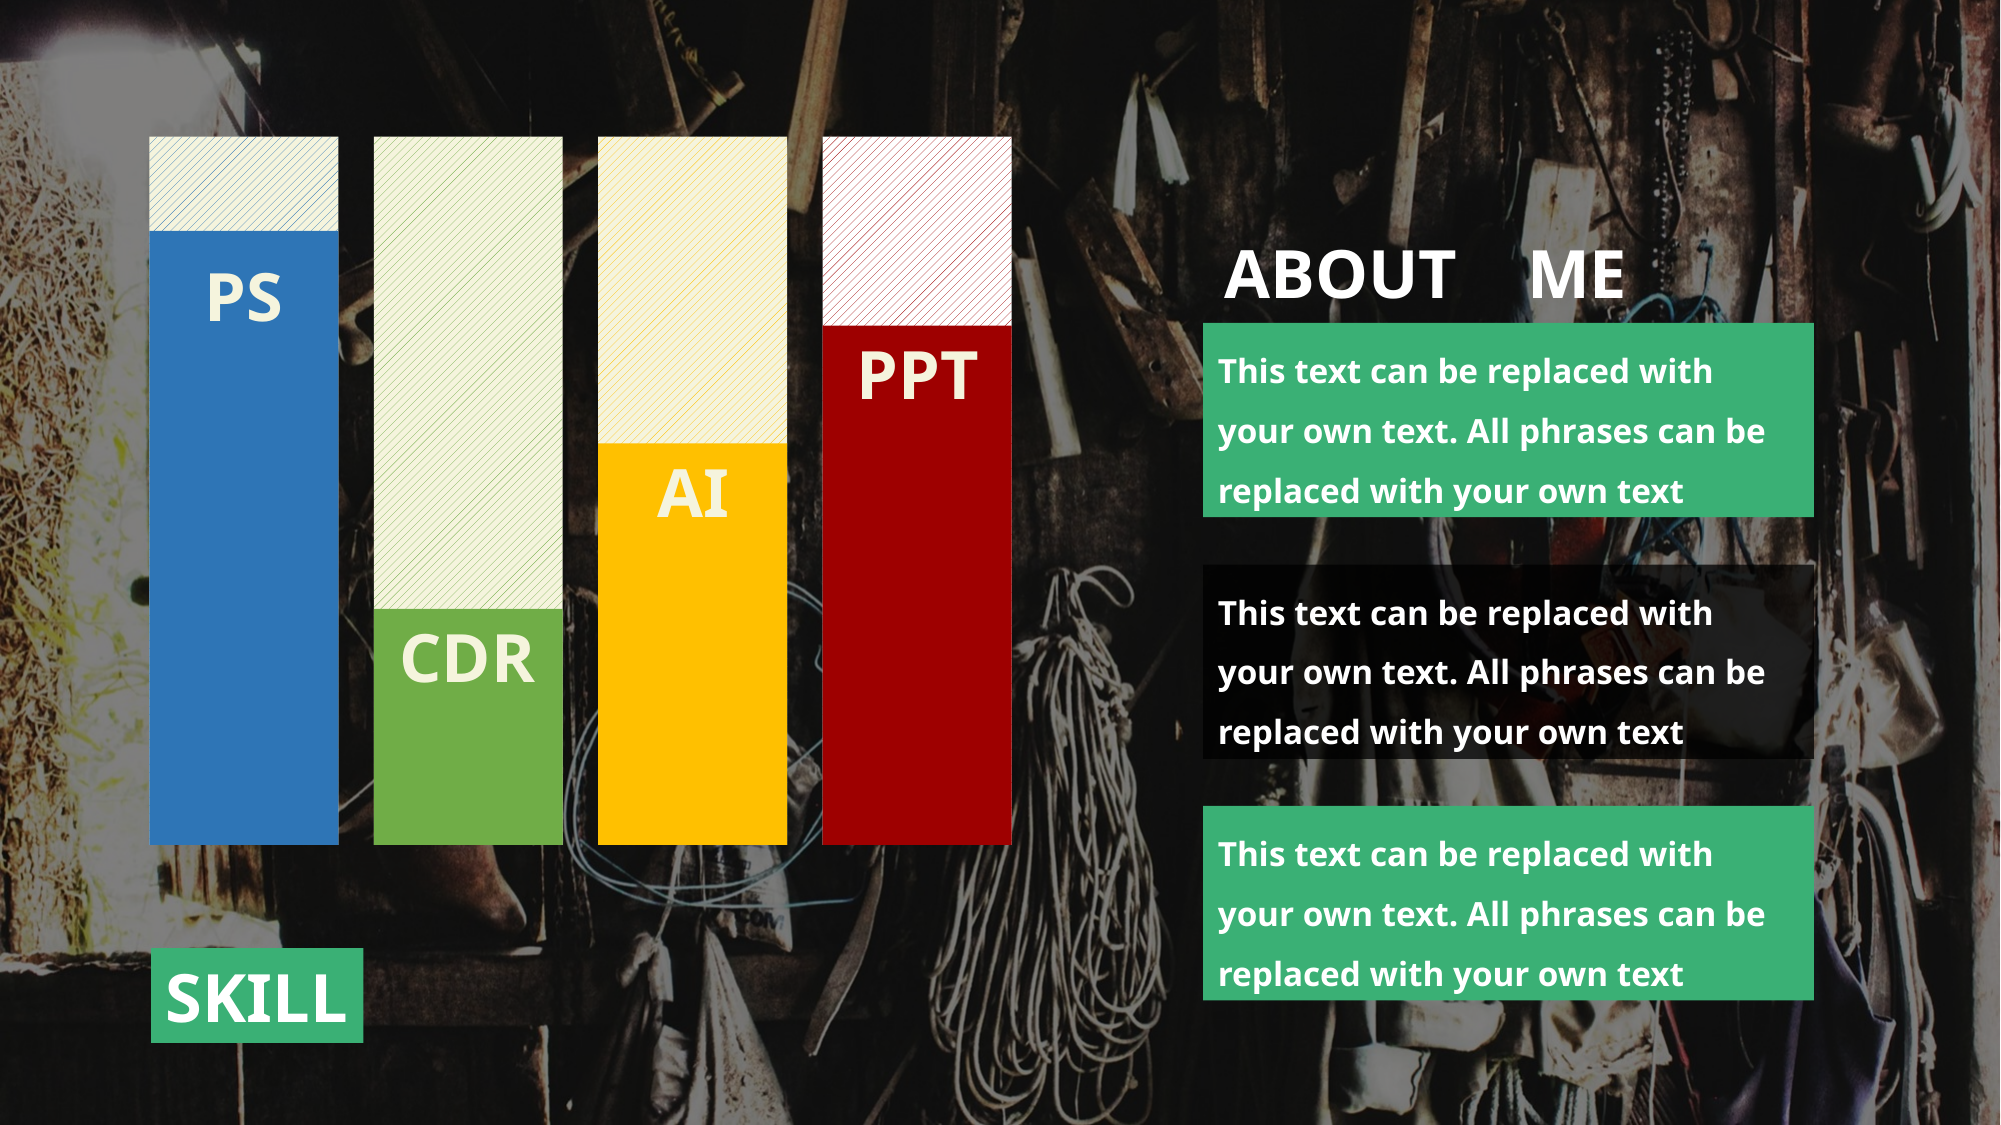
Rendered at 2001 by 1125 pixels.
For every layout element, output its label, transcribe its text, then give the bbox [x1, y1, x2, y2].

text_box This text can be replaced with your own text. All phrases can be replaced with your own text [1203, 805, 1814, 1001]
text_box This text can be replaced with your own text. All phrases can be replaced with your own text [1203, 322, 1814, 518]
text_box SKILL [151, 948, 364, 1043]
text_box This text can be replaced with your own text. All phrases can be replaced with your own text [1203, 564, 1814, 759]
text_box PPT [824, 325, 1012, 421]
text_box [148, 136, 339, 230]
text_box [597, 136, 788, 442]
text_box CDR [373, 608, 561, 704]
text_box [822, 324, 1013, 846]
text_box [822, 136, 1013, 324]
text_box PS [150, 247, 338, 343]
text_box [0, 0, 2000, 1125]
text_box ABOUT [1209, 224, 1473, 320]
text_box AI [600, 443, 788, 539]
text_box [148, 230, 339, 846]
text_box [373, 136, 564, 608]
text_box ME [1512, 224, 1643, 320]
text_box [597, 442, 788, 846]
text_box [373, 608, 564, 846]
